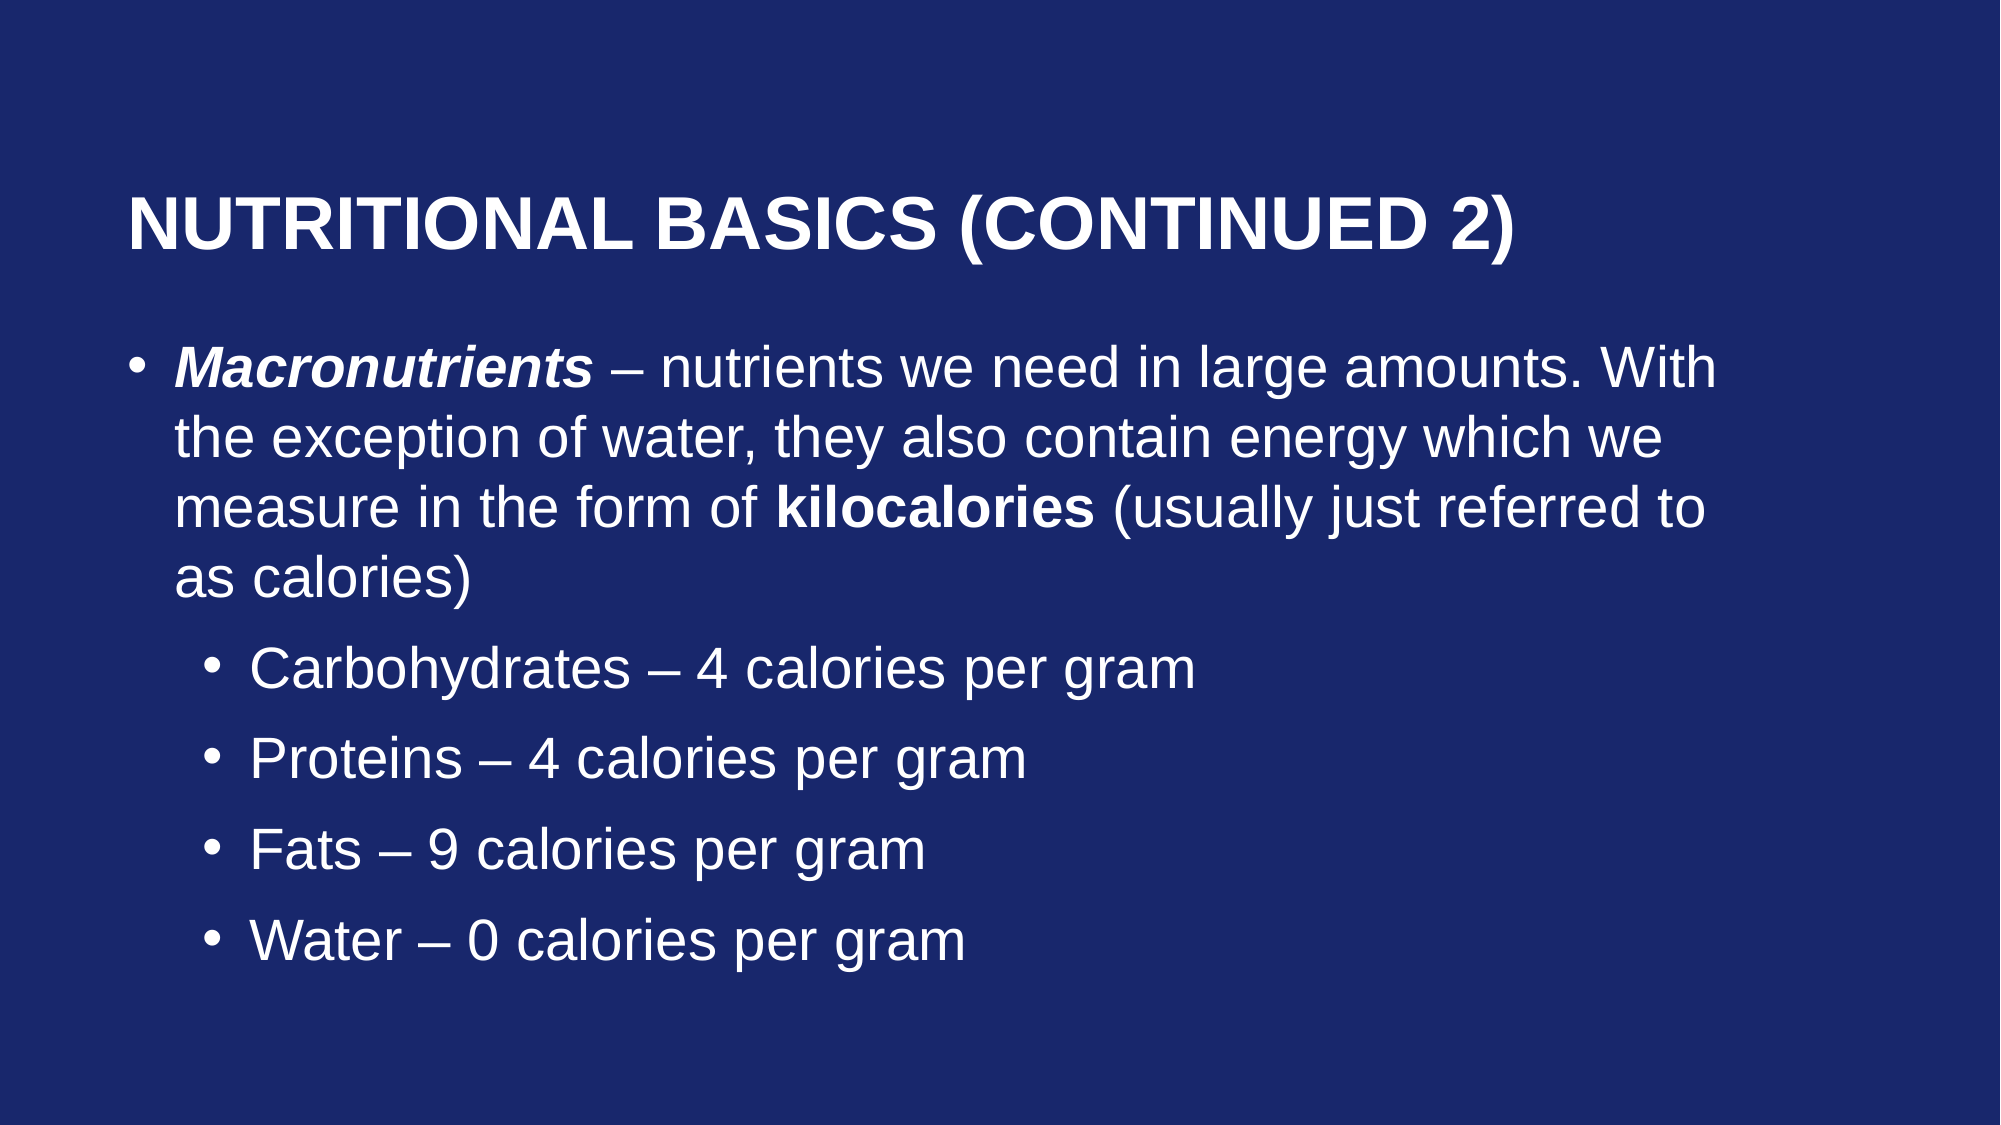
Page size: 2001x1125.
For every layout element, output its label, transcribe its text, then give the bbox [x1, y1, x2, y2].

list Macronutrients – nutrients we need in large amounts. With the exception of water, they also contain energy which we measure in the form of kilocalories (usually just referred to as calories) Carbohydrates – 4 calories per gram Proteins – 4 calories per gram Fats – 9 calories per gram Water – 0 calories per gram [112, 351, 1775, 950]
title Nutritional Basics (continued 2) [112, 99, 1775, 339]
